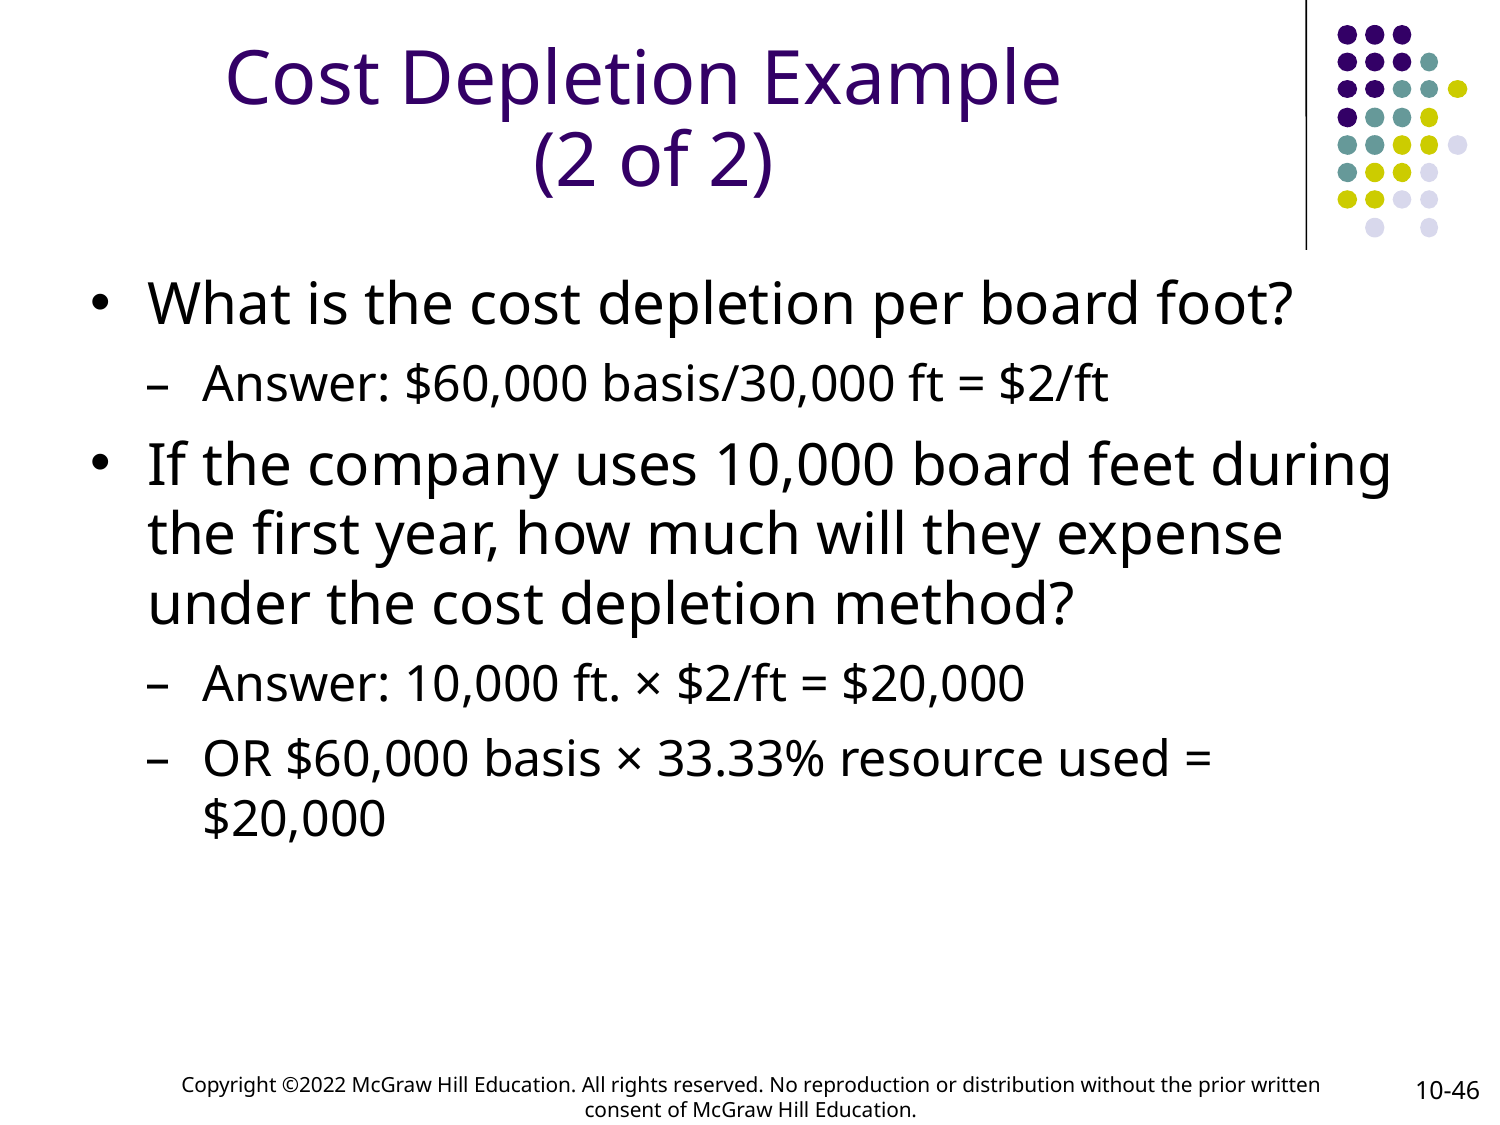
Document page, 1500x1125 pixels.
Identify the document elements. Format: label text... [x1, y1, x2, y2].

title Cost Depletion Example (2 of 2) [32, 8, 1275, 234]
list What is the cost depletion per board foot? Answer: $60,000 basis/30,000 ft = $2/ft If the company uses 10,000 board feet during the first year, how much will they expense under the cost depletion method? Answer: 10,000 ft. × $2/ft = $20,000 OR $60,000 basis × 33.33% resource used = $20,000 [75, 259, 1425, 1062]
slide_number 10-46 [1345, 1061, 1496, 1122]
